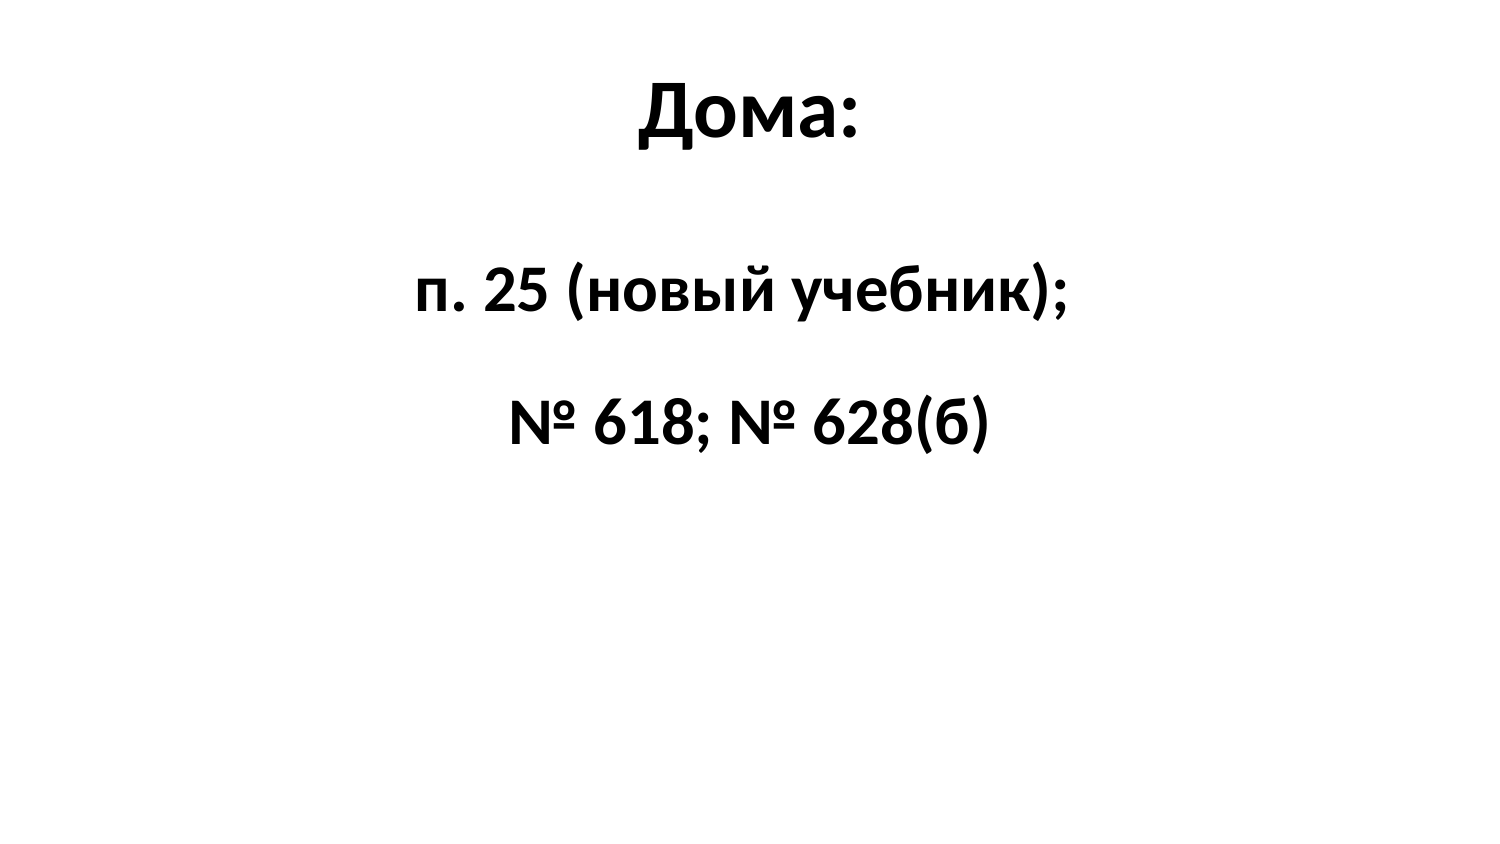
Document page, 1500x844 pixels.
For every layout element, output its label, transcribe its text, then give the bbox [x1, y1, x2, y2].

list п. 25 (новый учебник); № 618; № 628(б) [75, 196, 1425, 517]
title Дома: [75, 33, 1425, 175]
